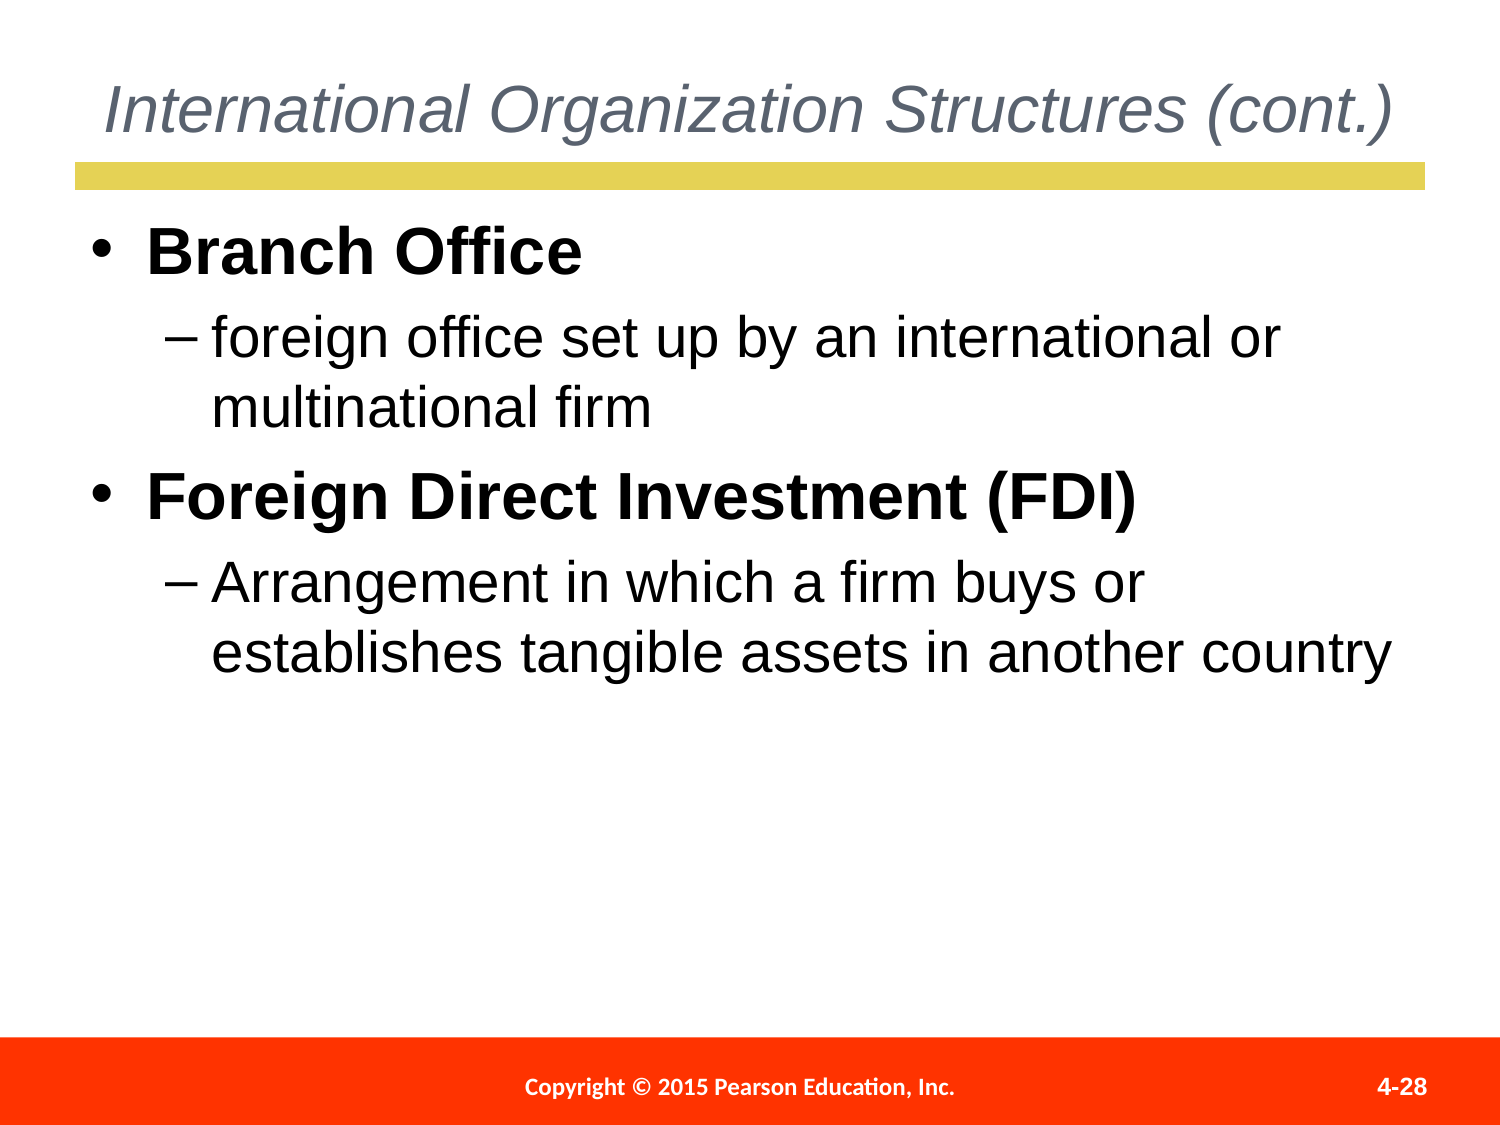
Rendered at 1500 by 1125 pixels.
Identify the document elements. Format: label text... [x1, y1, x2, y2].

title International Organization Structures (cont.) [74, 12, 1426, 199]
list Branch Office foreign office set up by an international or multinational firm Foreign Direct Investment (FDI) Arrangement in which a firm buys or establishes tangible assets in another country [74, 199, 1426, 1006]
